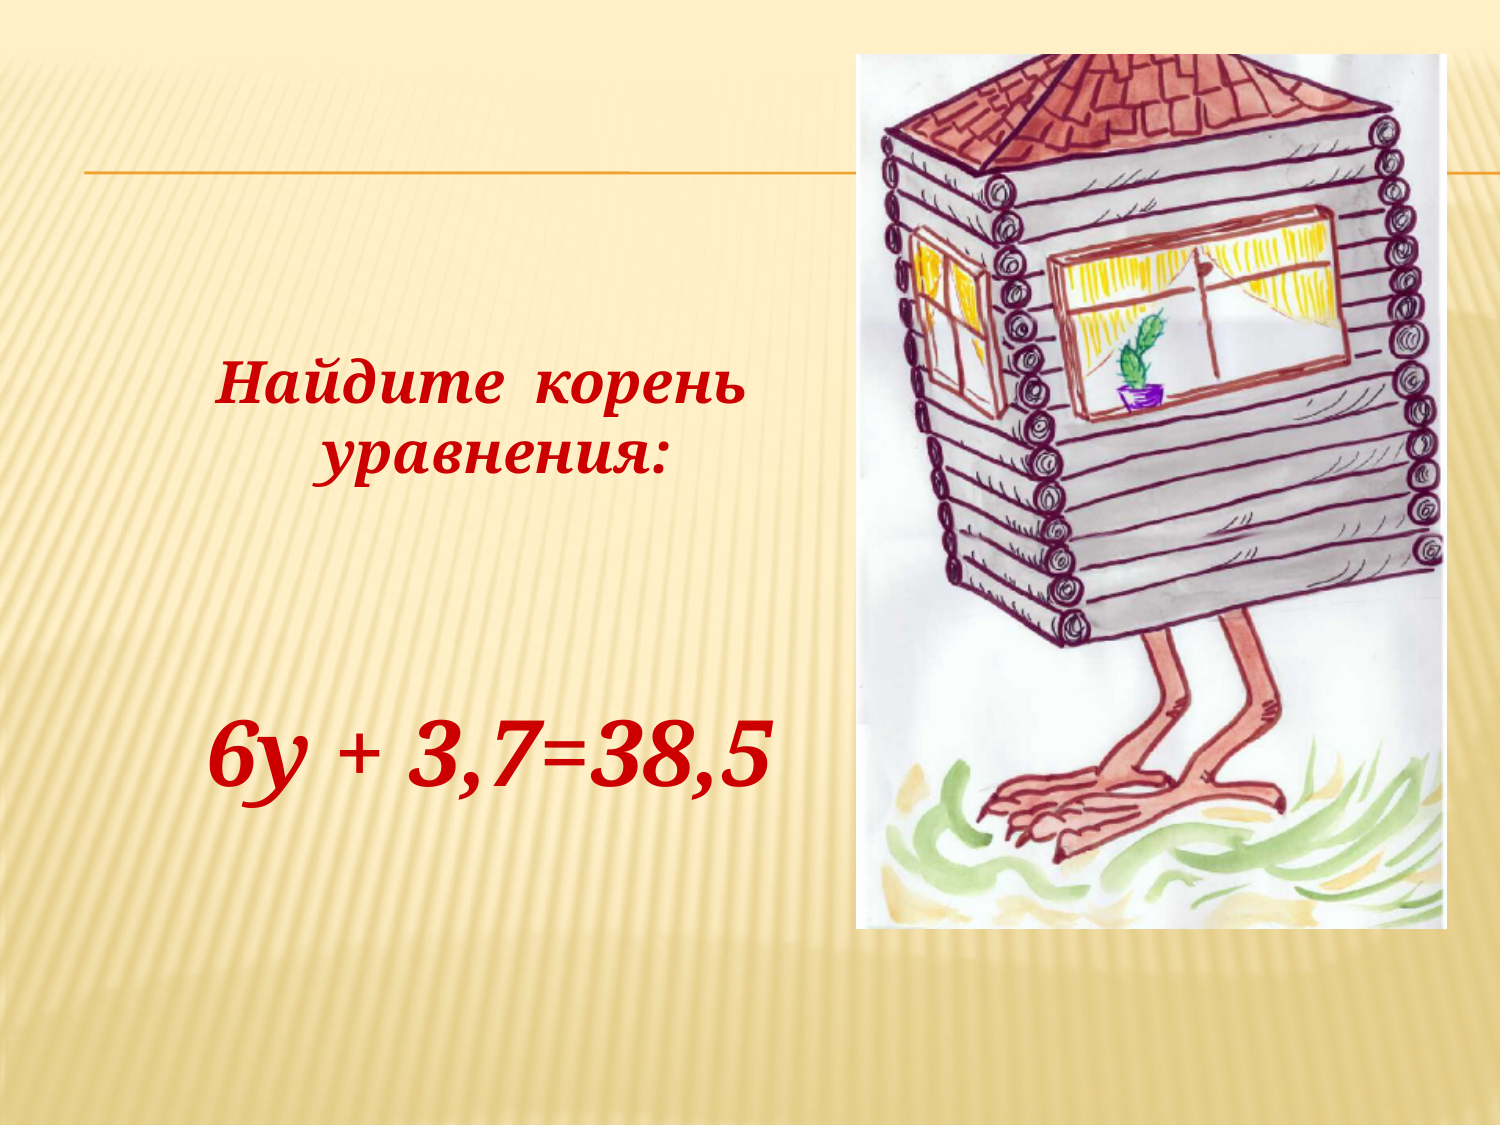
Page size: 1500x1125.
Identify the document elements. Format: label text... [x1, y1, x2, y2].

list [855, 54, 1447, 930]
text_box Найдите корень уравнения: 6у + 3,7=38,5 [88, 338, 845, 813]
